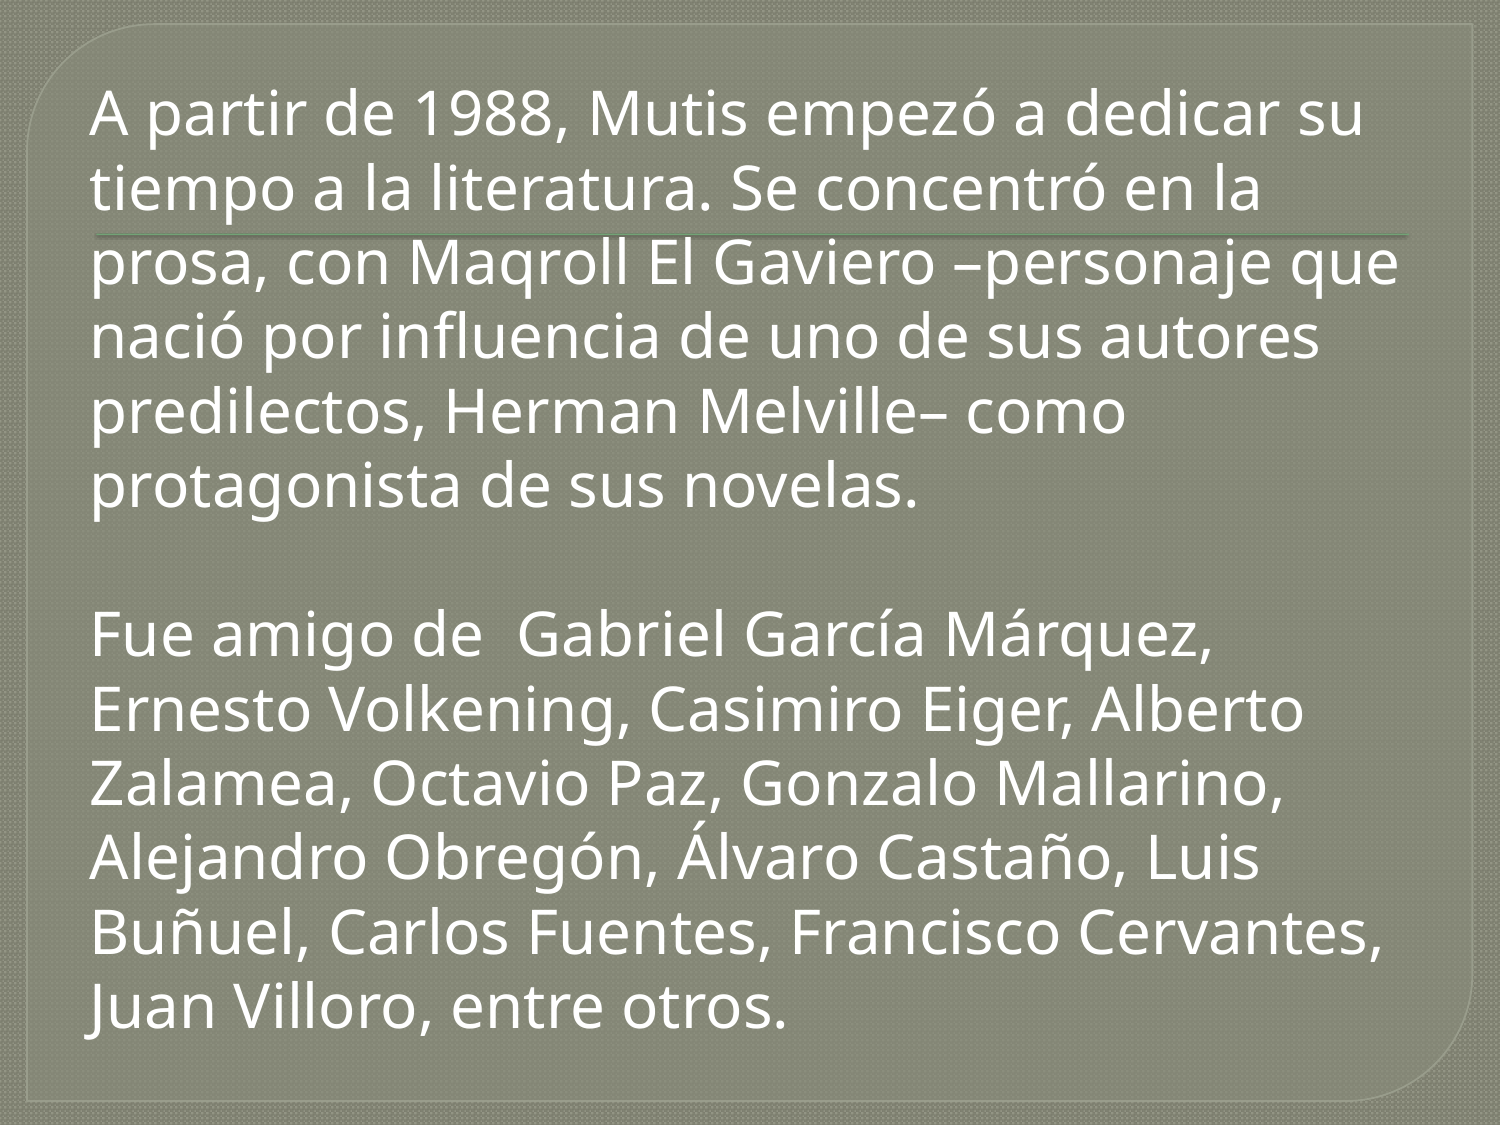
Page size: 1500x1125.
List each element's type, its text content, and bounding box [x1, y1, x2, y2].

list A partir de 1988, Mutis empezó a dedicar su tiempo a la literatura. Se concentró en la prosa, con Maqroll El Gaviero –personaje que nació por influencia de uno de sus autores predilectos, Herman Melville– como protagonista de sus novelas. Fue amigo de Gabriel García Márquez, Ernesto Volkening, Casimiro Eiger, Alberto Zalamea, Octavio Paz, Gonzalo Mallarino, Alejandro Obregón, Álvaro Castaño, Luis Buñuel, Carlos Fuentes, Francisco Cervantes, Juan Villoro, entre otros. [75, 66, 1425, 1059]
